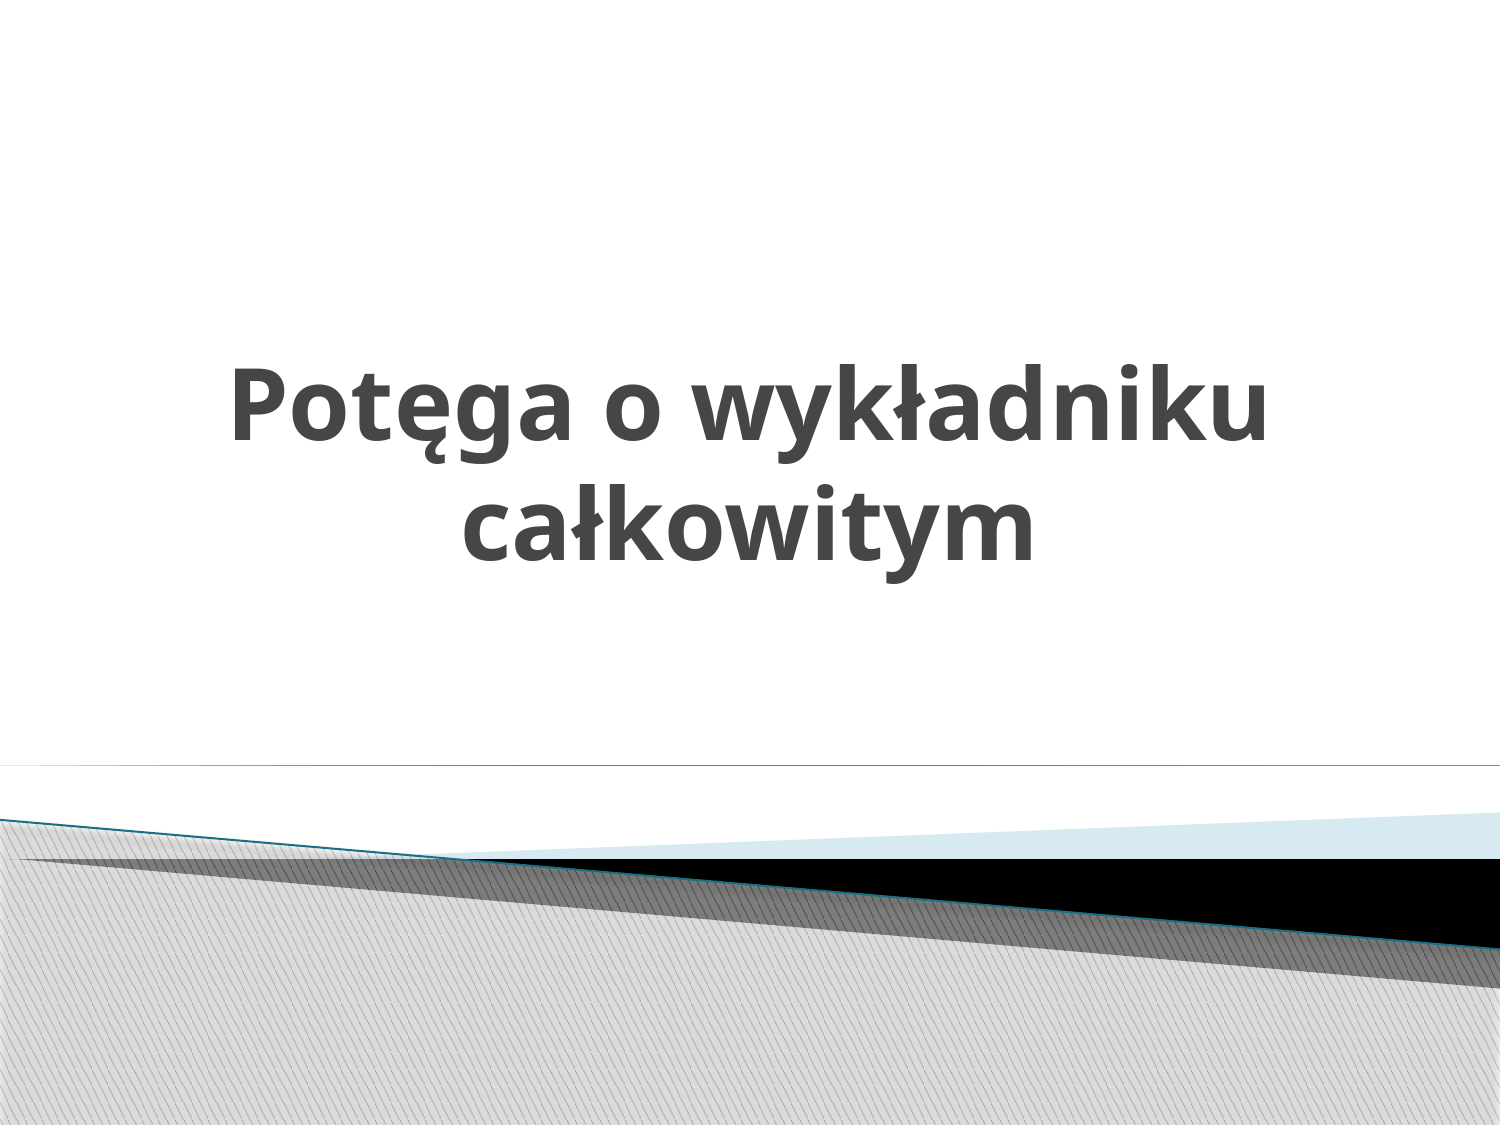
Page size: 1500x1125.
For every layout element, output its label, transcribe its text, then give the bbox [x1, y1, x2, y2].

picture [5, 859, 1500, 989]
title Potęga o wykładniku całkowitym [112, 287, 1388, 588]
